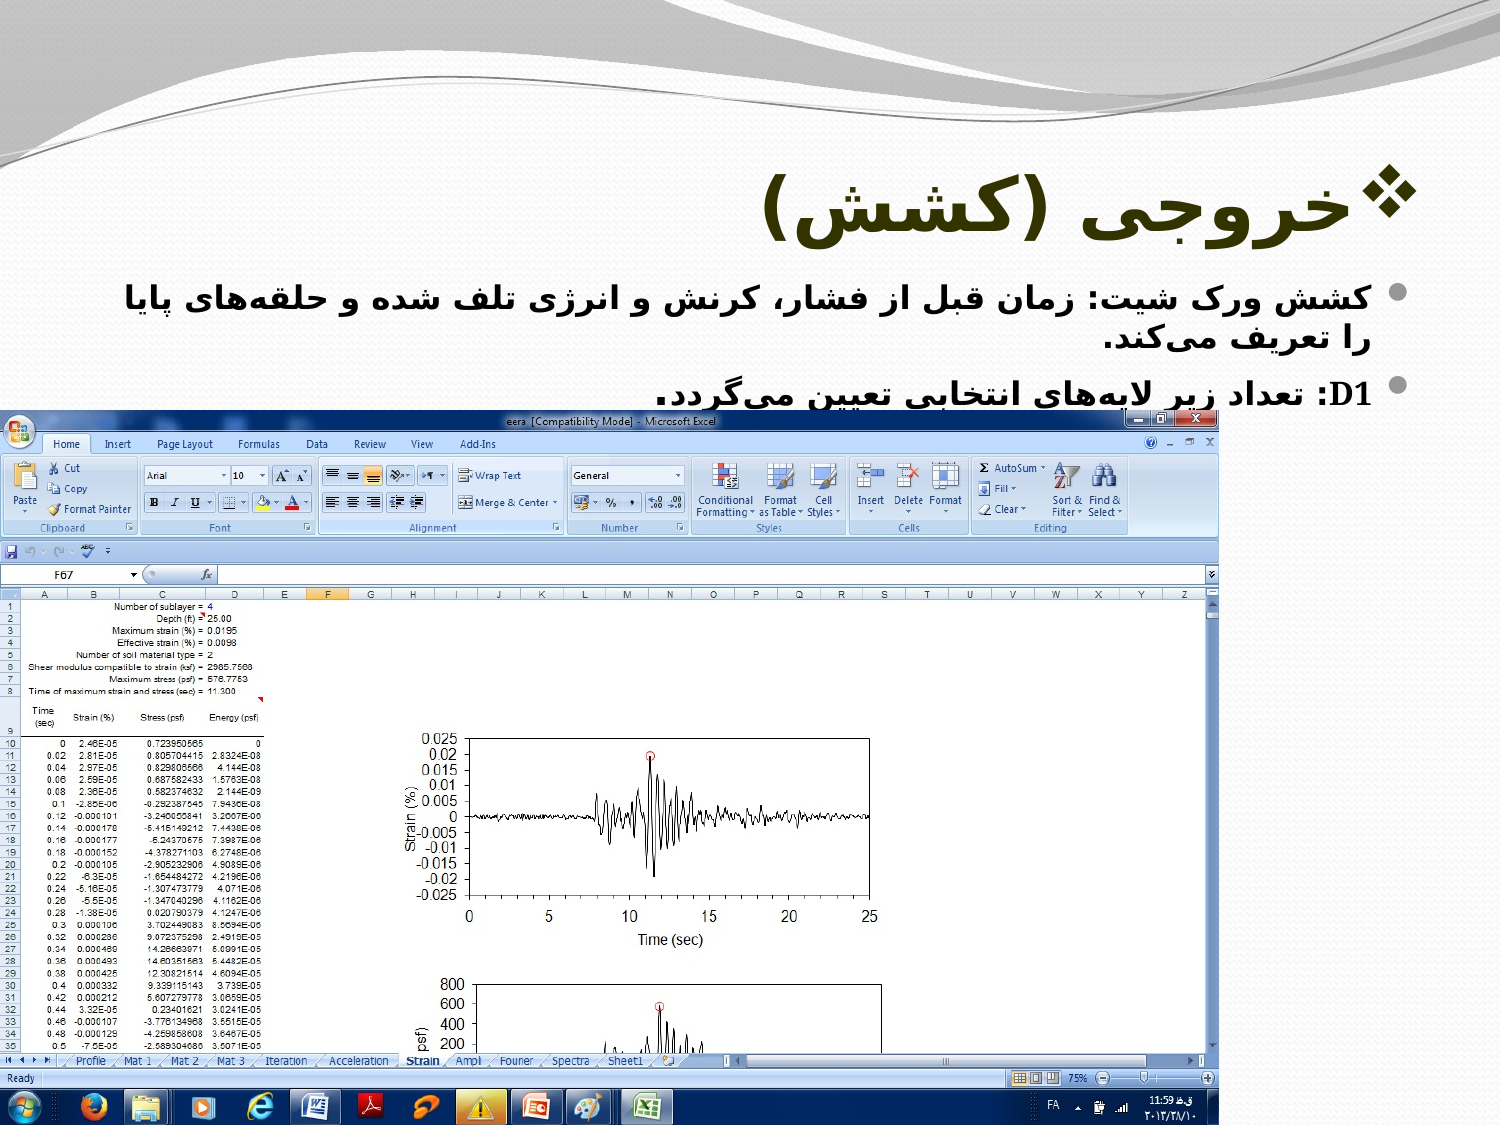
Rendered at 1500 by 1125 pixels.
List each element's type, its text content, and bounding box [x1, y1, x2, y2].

picture [0, 409, 1219, 1125]
table_cell [1219, 412, 1224, 422]
list کشش ورک شیت: زمان قبل از فشار،‌ کرنش و انرژی تلف شده و حلقه‌های پایا را تعریف می‌کند. D1: تعداد زیر لایه‌های انتخابی تعیین می‌گردد. [75, 269, 1425, 422]
title خروجی (کشش) [75, 58, 1425, 247]
